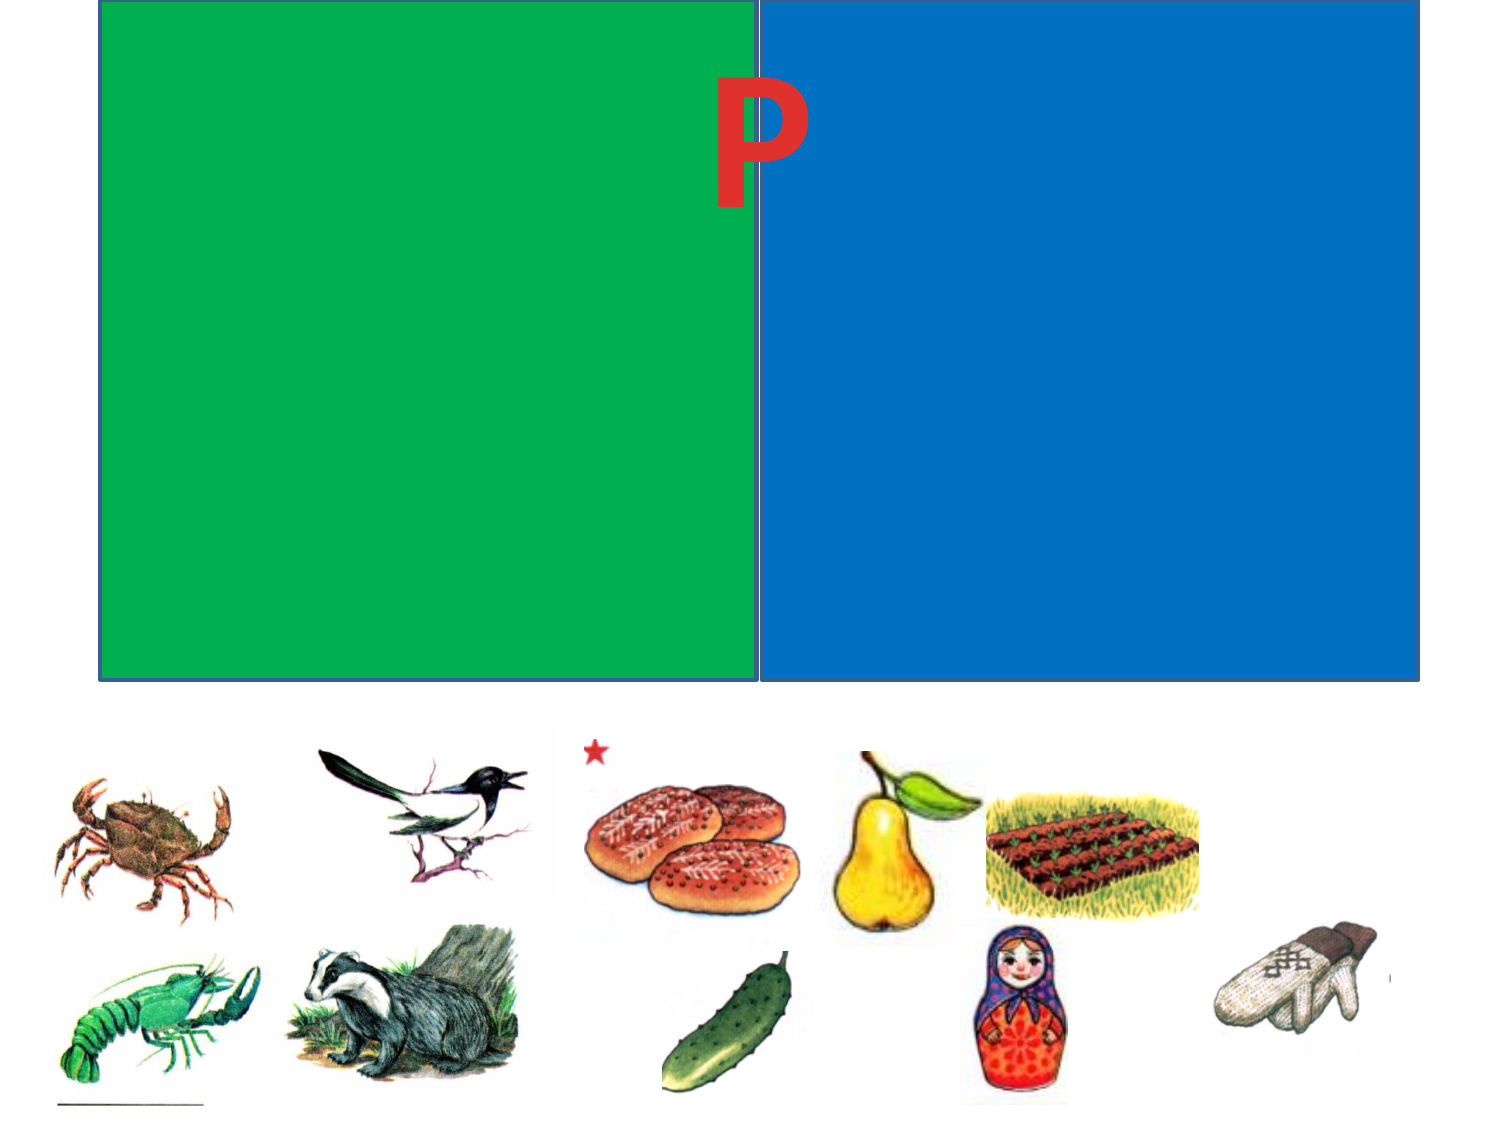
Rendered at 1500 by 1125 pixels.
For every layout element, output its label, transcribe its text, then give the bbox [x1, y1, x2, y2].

text_box Р [549, 0, 880, 255]
picture [584, 739, 1199, 1105]
picture [1210, 891, 1391, 1059]
picture [41, 751, 264, 929]
text_box [760, 0, 1420, 682]
picture [289, 727, 557, 898]
text_box [98, 0, 759, 682]
picture [40, 916, 530, 1125]
